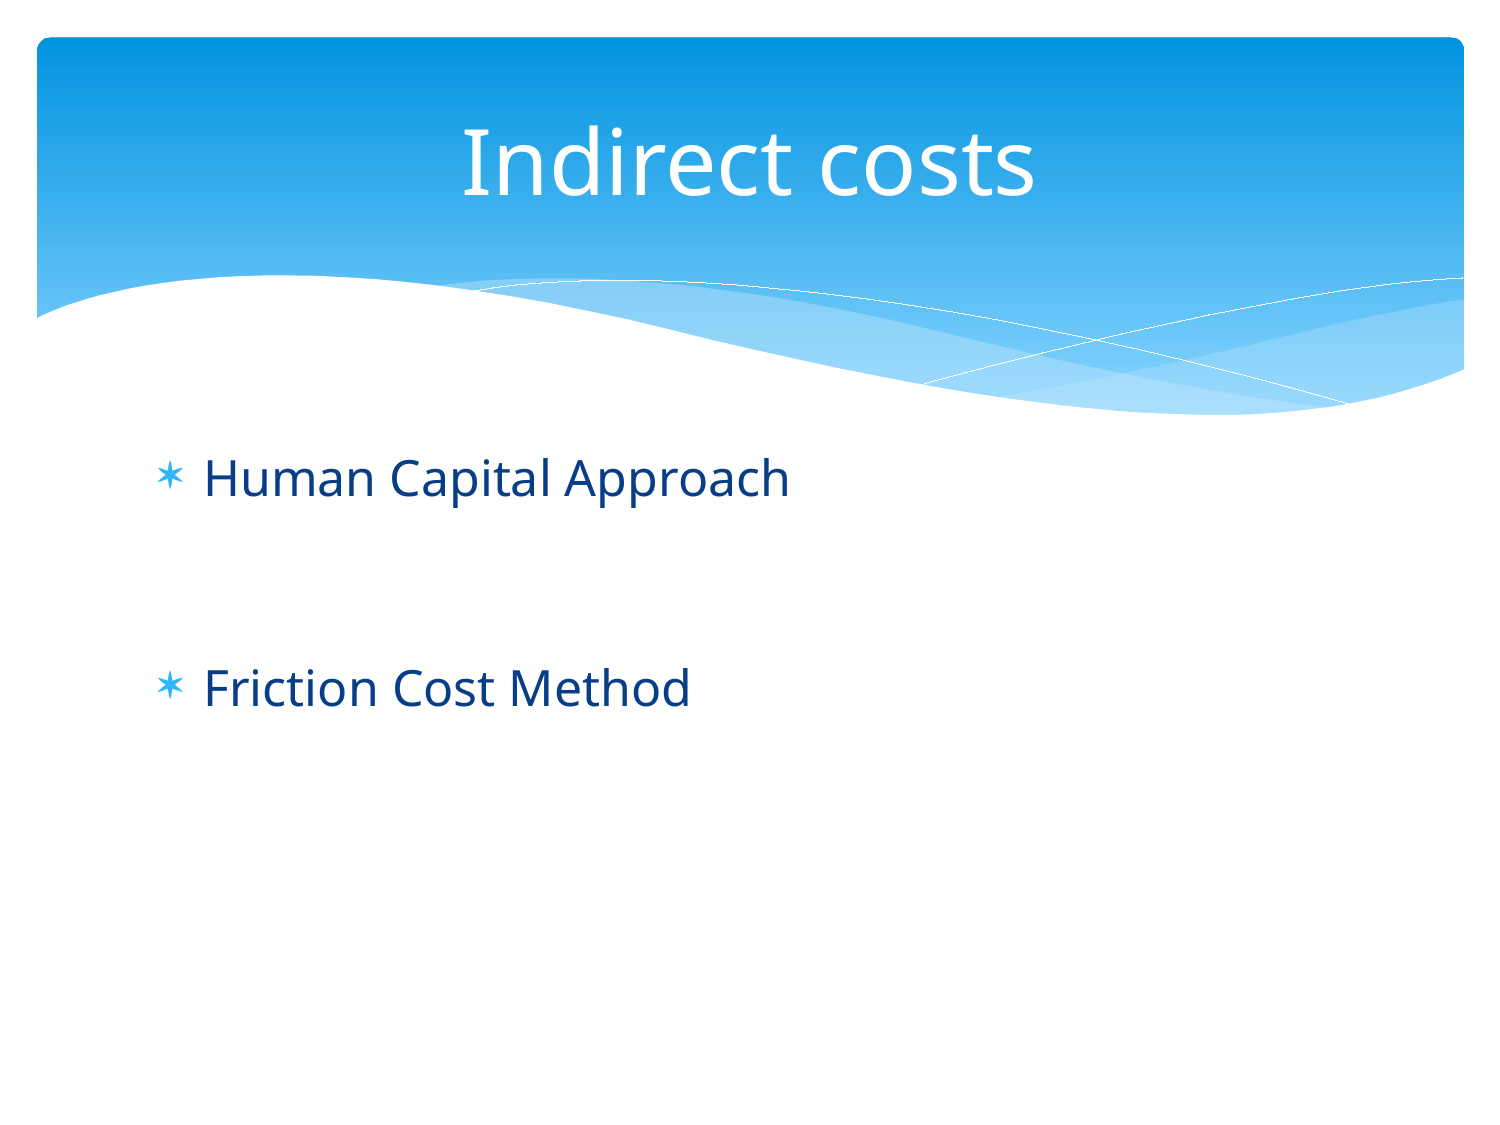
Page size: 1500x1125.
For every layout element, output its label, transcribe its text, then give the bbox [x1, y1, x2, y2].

list Human Capital Approach Friction Cost Method [143, 438, 1359, 1005]
title Indirect costs [75, 55, 1425, 261]
